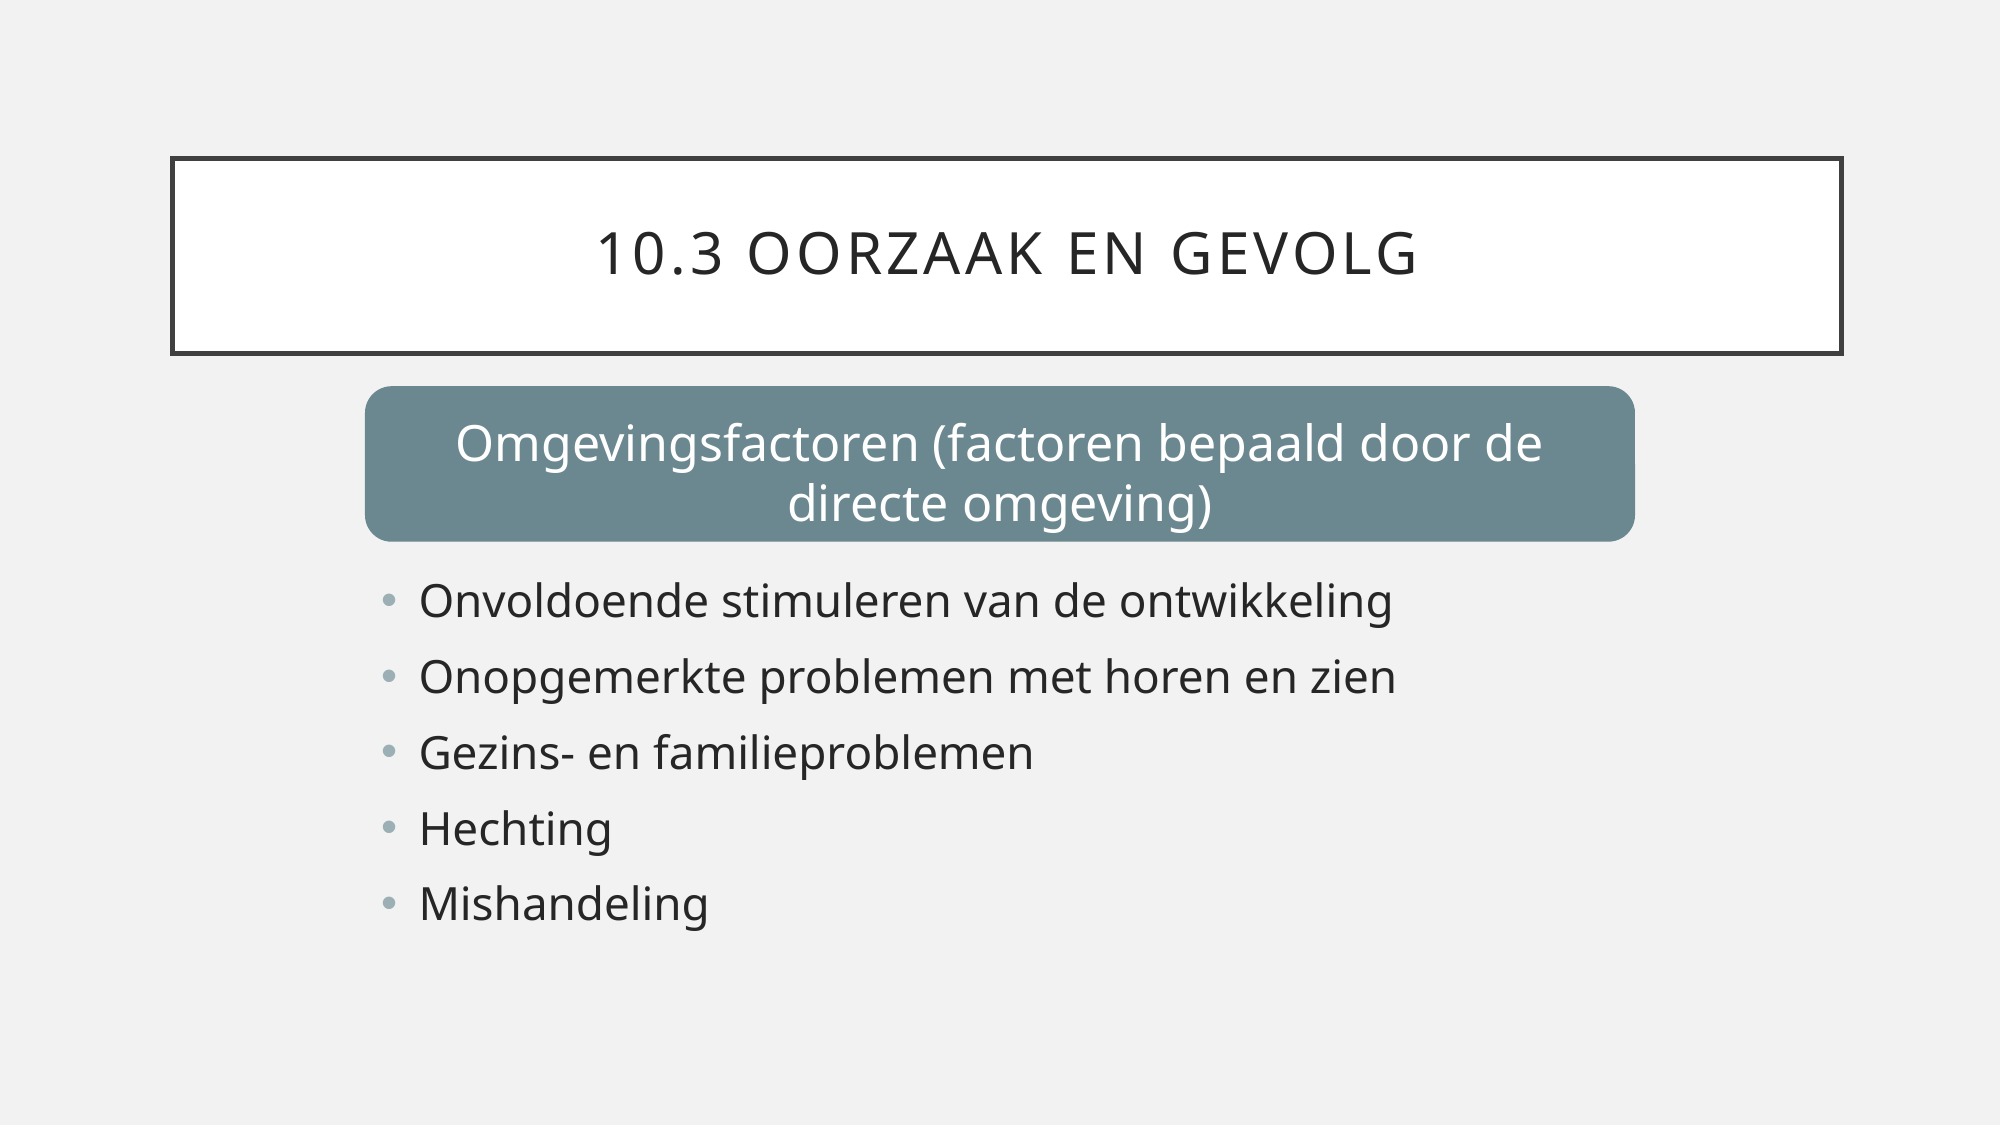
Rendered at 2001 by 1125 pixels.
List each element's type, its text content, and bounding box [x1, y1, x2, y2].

text_box Omgevingsfactoren (factoren bepaald door de directe omgeving) [364, 386, 1636, 542]
title 10.3 Oorzaak en gevolg [170, 156, 1844, 356]
list Onvoldoende stimuleren van de ontwikkeling Onopgemerkte problemen met horen en zien Gezins- en familieproblemen Hechting Mishandeling [366, 526, 1634, 1075]
